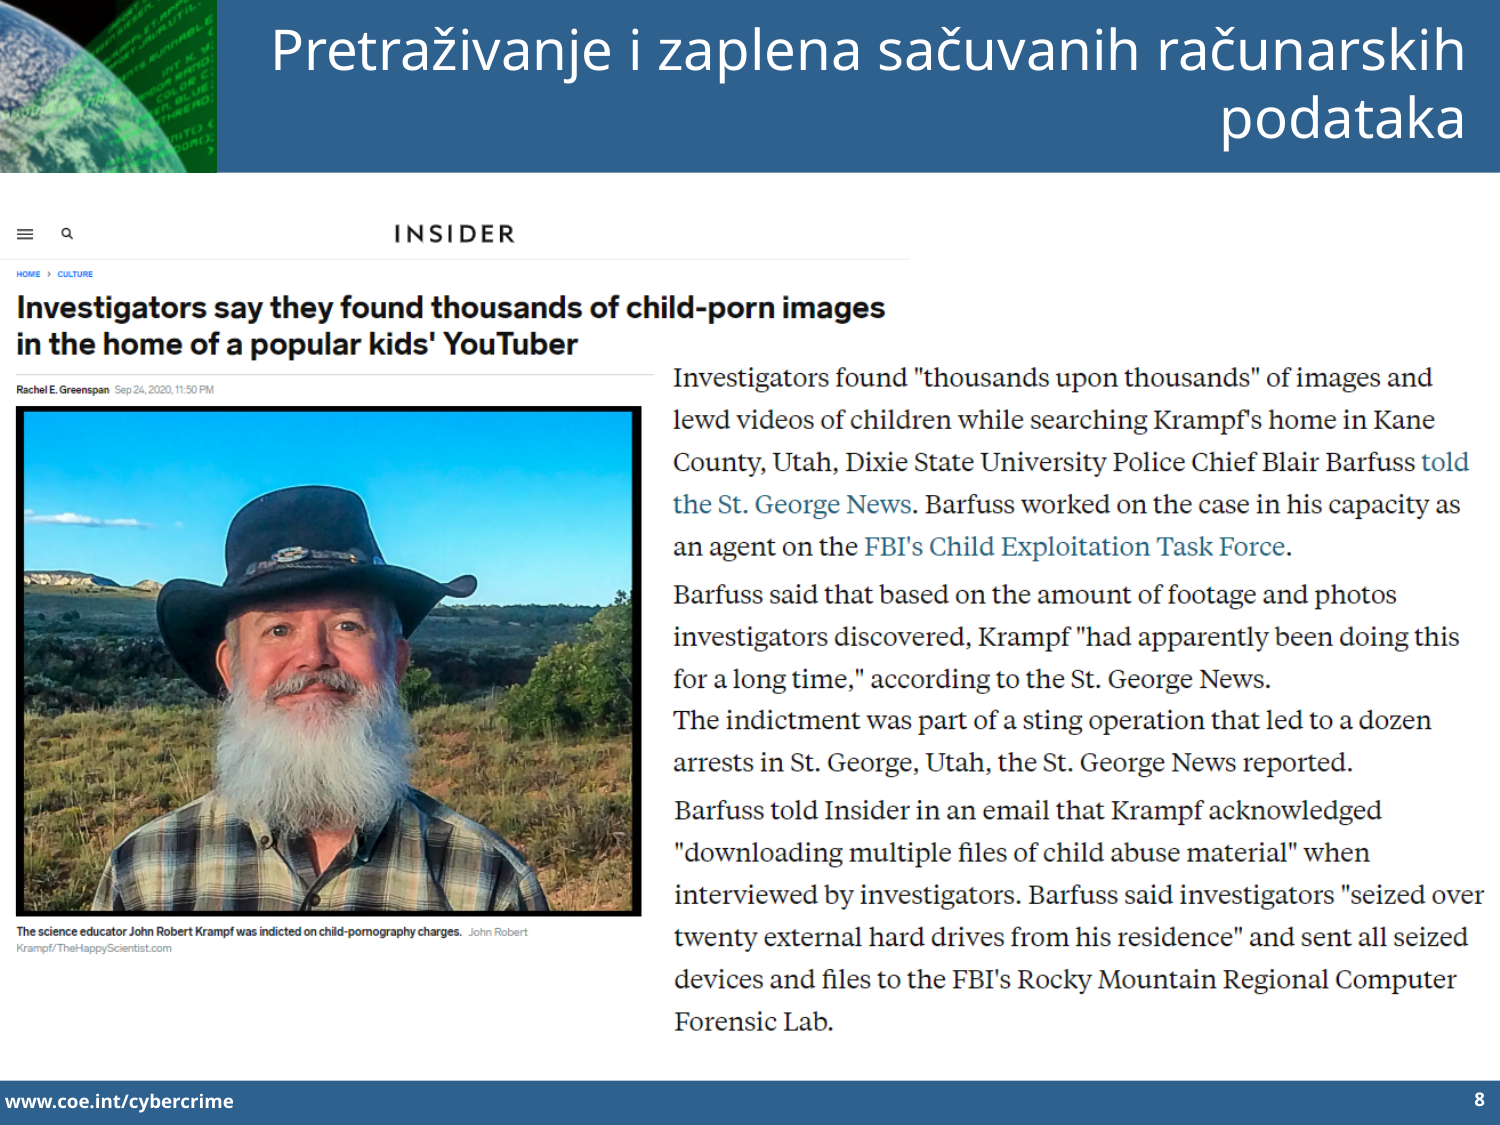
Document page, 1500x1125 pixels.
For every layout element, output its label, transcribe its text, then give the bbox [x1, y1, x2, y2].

text_box Pretraživanje i zaplena sačuvanih računarskih podataka [230, 7, 1483, 157]
picture [0, 212, 1500, 1041]
picture [0, 0, 217, 173]
